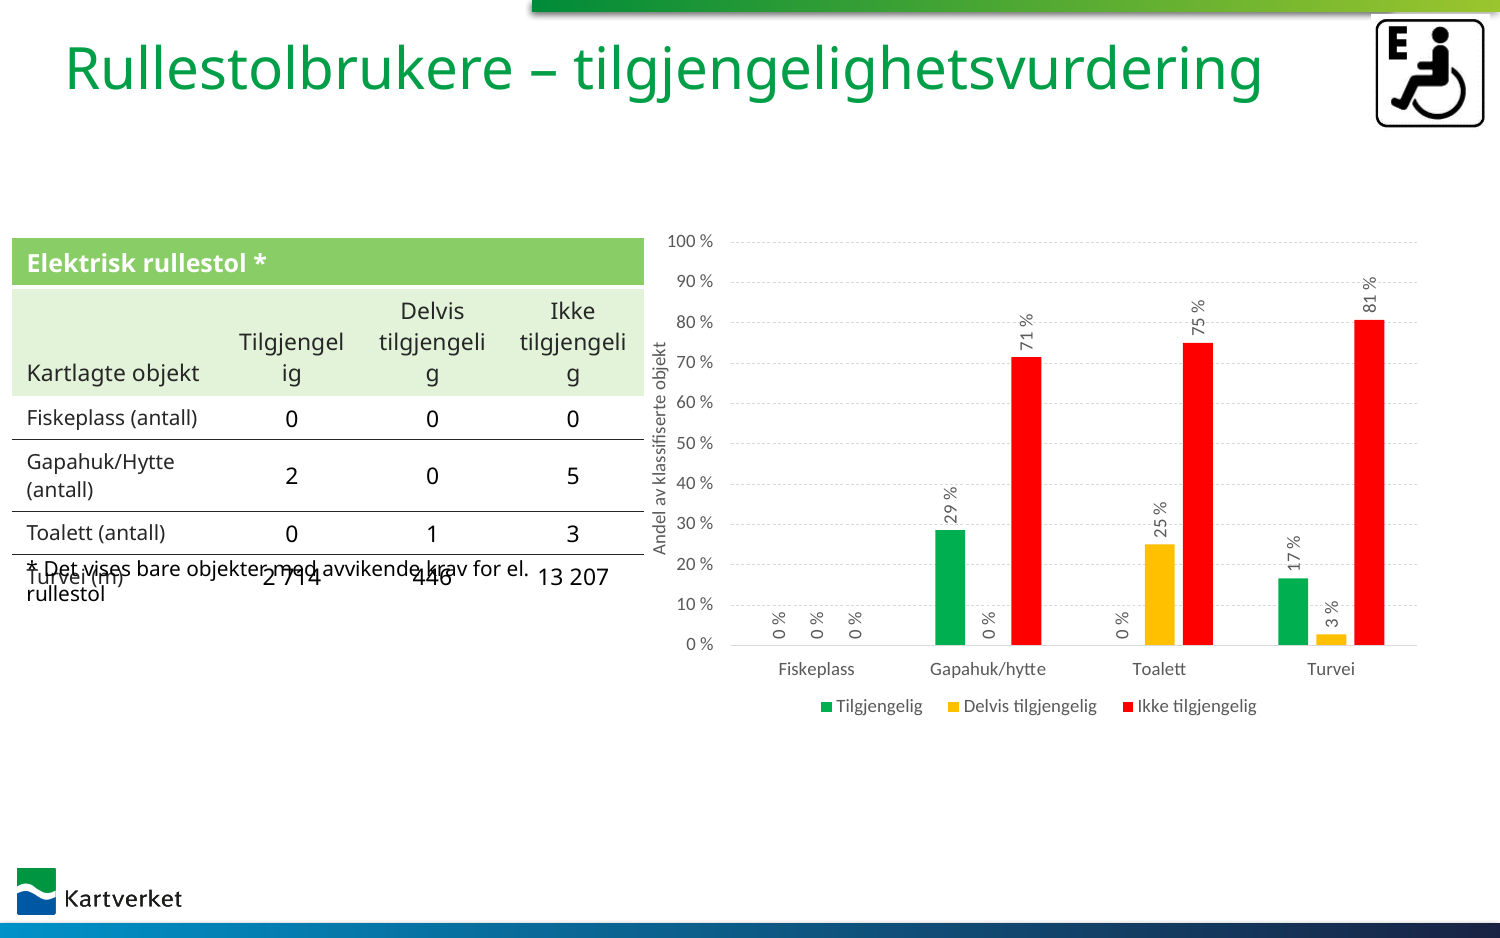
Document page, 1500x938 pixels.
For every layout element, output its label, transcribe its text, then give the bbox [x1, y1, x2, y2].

table_cell 0 [222, 512, 362, 548]
table_cell 0 [362, 396, 503, 439]
text_box Rullestolbrukere – tilgjengelighetsvurdering [49, 12, 1372, 109]
table_cell 2 [222, 440, 362, 511]
table_cell Delvis tilgjengelig [362, 289, 503, 396]
table_cell 0 [222, 396, 362, 439]
table_cell 3 [503, 512, 638, 554]
table_cell 13 207 [597, 555, 638, 598]
table_cell Tilgjengelig [222, 289, 362, 396]
table_cell 0 [362, 440, 503, 511]
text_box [1371, 13, 1491, 133]
picture [643, 218, 1429, 728]
table_cell 0 [503, 396, 638, 439]
table_cell 1 [362, 512, 503, 548]
table_header Elektrisk rullestol * [12, 238, 638, 285]
table_cell Ikke tilgjengelig [503, 289, 638, 396]
table_cell Kartlagte objekt [12, 289, 222, 396]
table_cell Fiskeplass (antall) [12, 396, 222, 439]
table_cell Gapahuk/Hytte (antall) [12, 440, 222, 511]
table_cell Toalett (antall) [12, 512, 222, 548]
table_cell 5 [503, 440, 638, 511]
text_box * Det vises bare objekter med avvikende krav for el. rullestol [11, 548, 597, 613]
